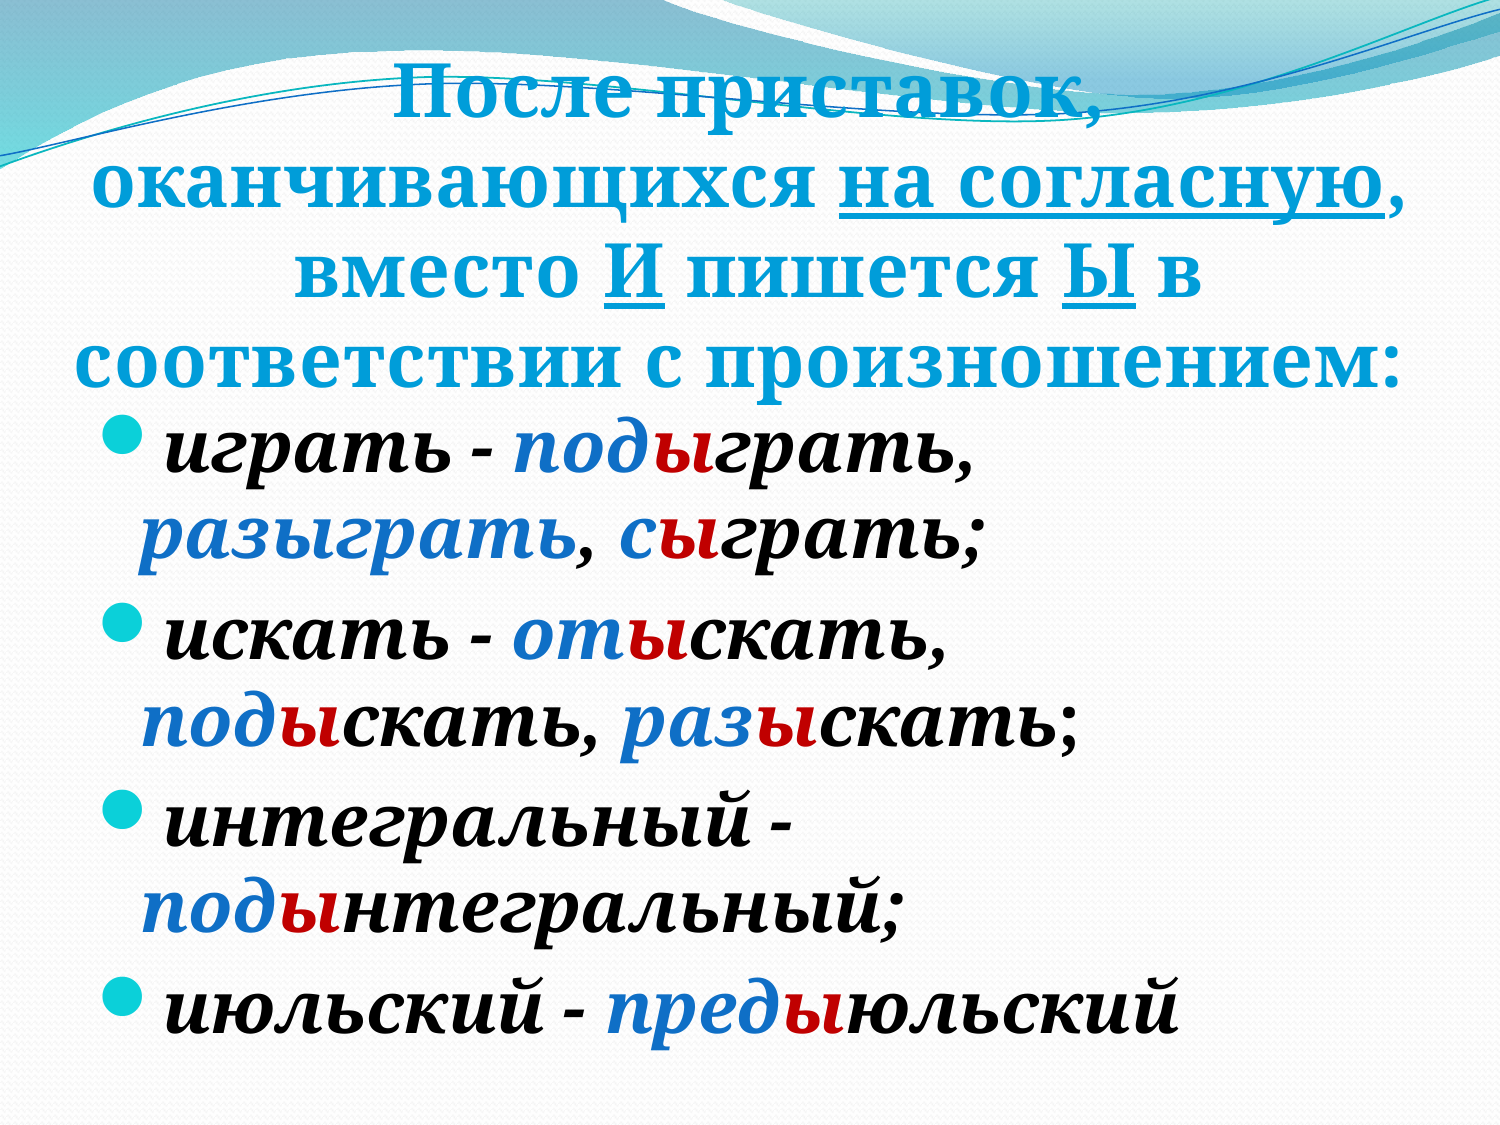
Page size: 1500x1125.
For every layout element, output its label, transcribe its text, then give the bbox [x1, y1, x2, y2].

list играть - подыграть, разыграть, сыграть; искать - отыскать, подыскать, разыскать; интегральный - подынтегральный; июльский - предыюльский [82, 411, 1432, 1059]
text_box После приставок, оканчивающихся на согласную, вместо И пишется Ы в соответствии с произношением: [35, 35, 1465, 411]
